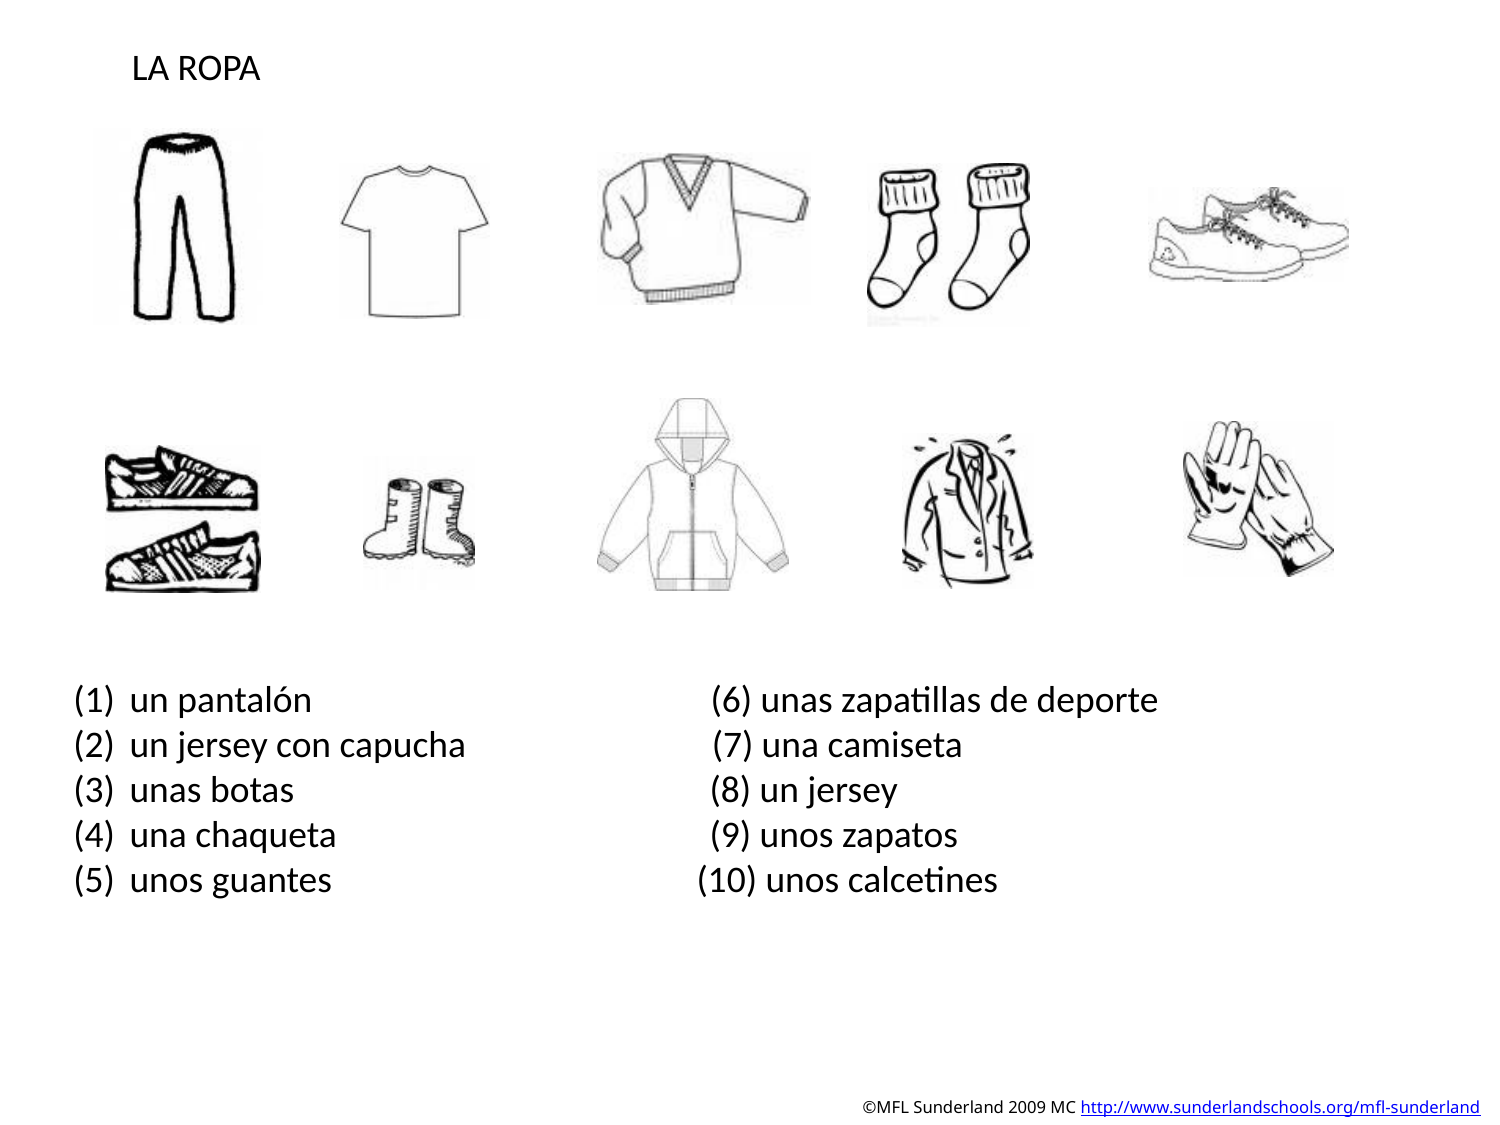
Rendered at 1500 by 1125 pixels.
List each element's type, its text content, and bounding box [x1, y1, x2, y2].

picture [1183, 421, 1334, 577]
picture [363, 456, 475, 591]
picture [597, 152, 811, 305]
picture [902, 433, 1034, 589]
picture [105, 445, 261, 593]
text_box LA ROPA [117, 35, 622, 95]
picture [597, 398, 789, 591]
picture [93, 128, 263, 325]
picture [339, 163, 491, 319]
text_box un pantalón (6) unas zapatillas de deporte un jersey con capucha (7) una camiseta unas botas (8) un jersey una chaqueta (9) unos zapatos unos guantes (10) unos calcetines [58, 667, 1395, 908]
picture [1148, 187, 1350, 282]
text_box ©MFL Sunderland 2009 MC http://www.sunderlandschools.org/mfl-sunderland [596, 1089, 1500, 1125]
picture [866, 163, 1030, 327]
